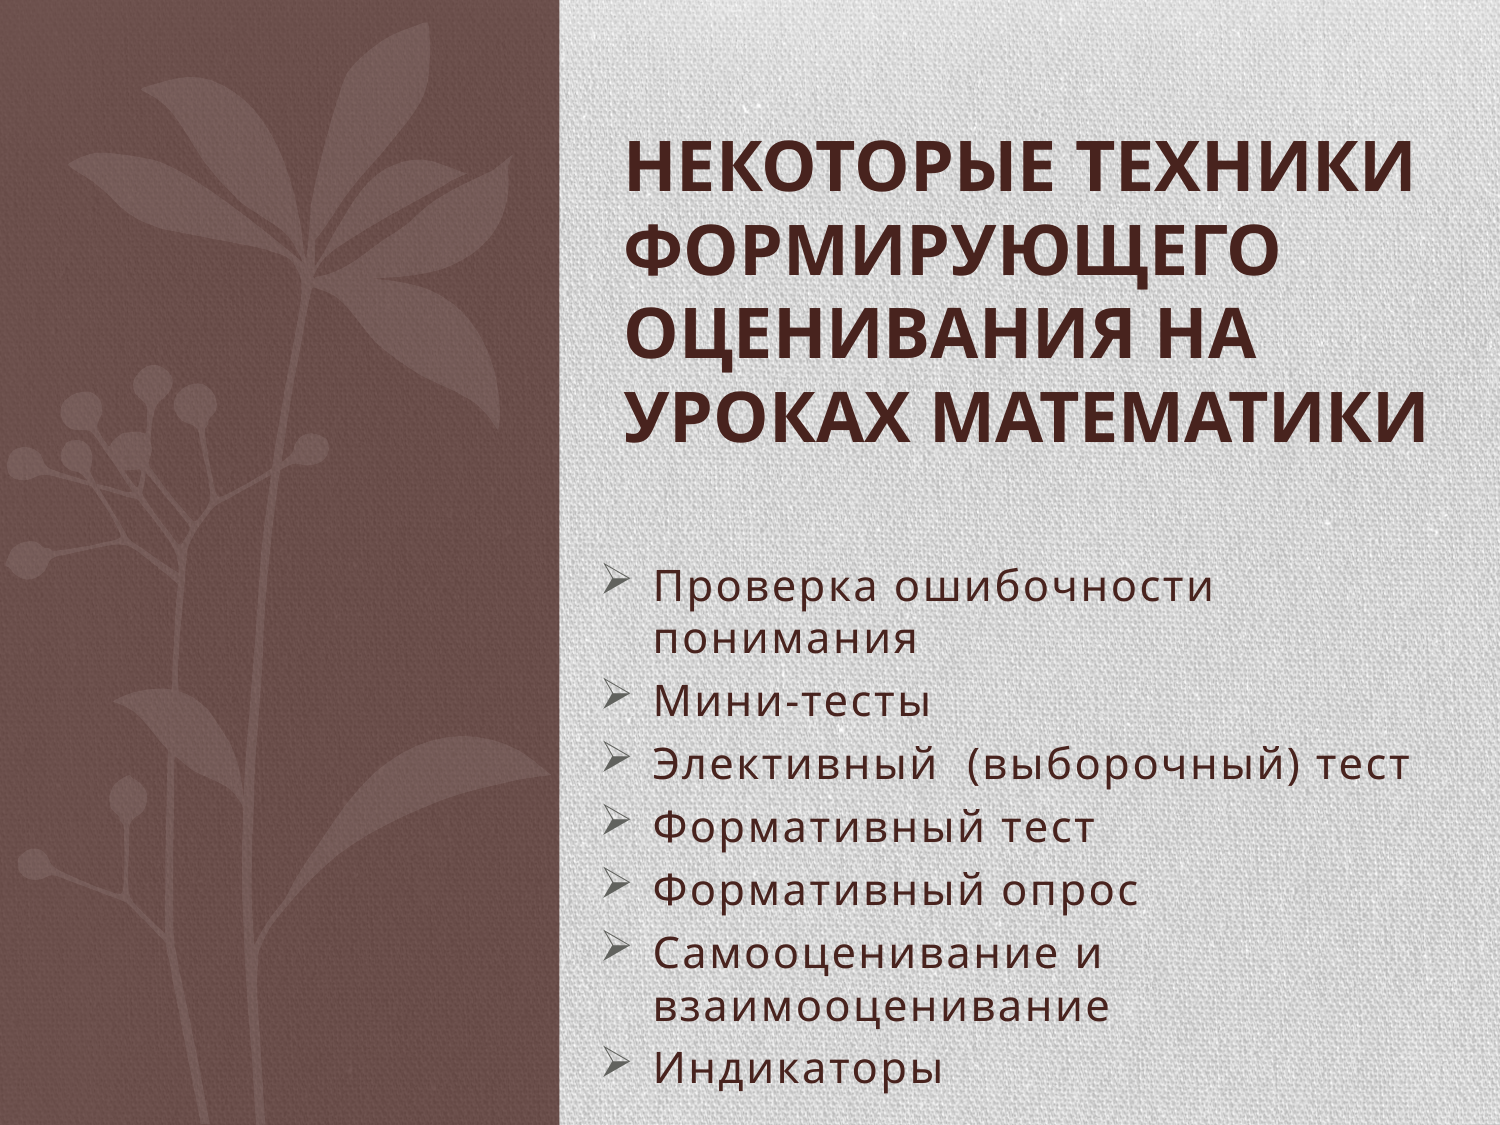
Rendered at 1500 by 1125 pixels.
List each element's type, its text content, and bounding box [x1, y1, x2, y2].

title НЕКОТОРЫЕ ТЕХНИКИ ФОРМИРУЮЩЕГО ОЦЕНИВАНИЯ НА УРОКАХ МАТЕМАТИКИ [608, 113, 1450, 492]
subtitle Проверка ошибочности понимания Мини-тесты Элективный (выборочный) тест Формативный тест Формативный опрос Самооценивание и взаимооценивание Индикаторы [584, 550, 1477, 1106]
